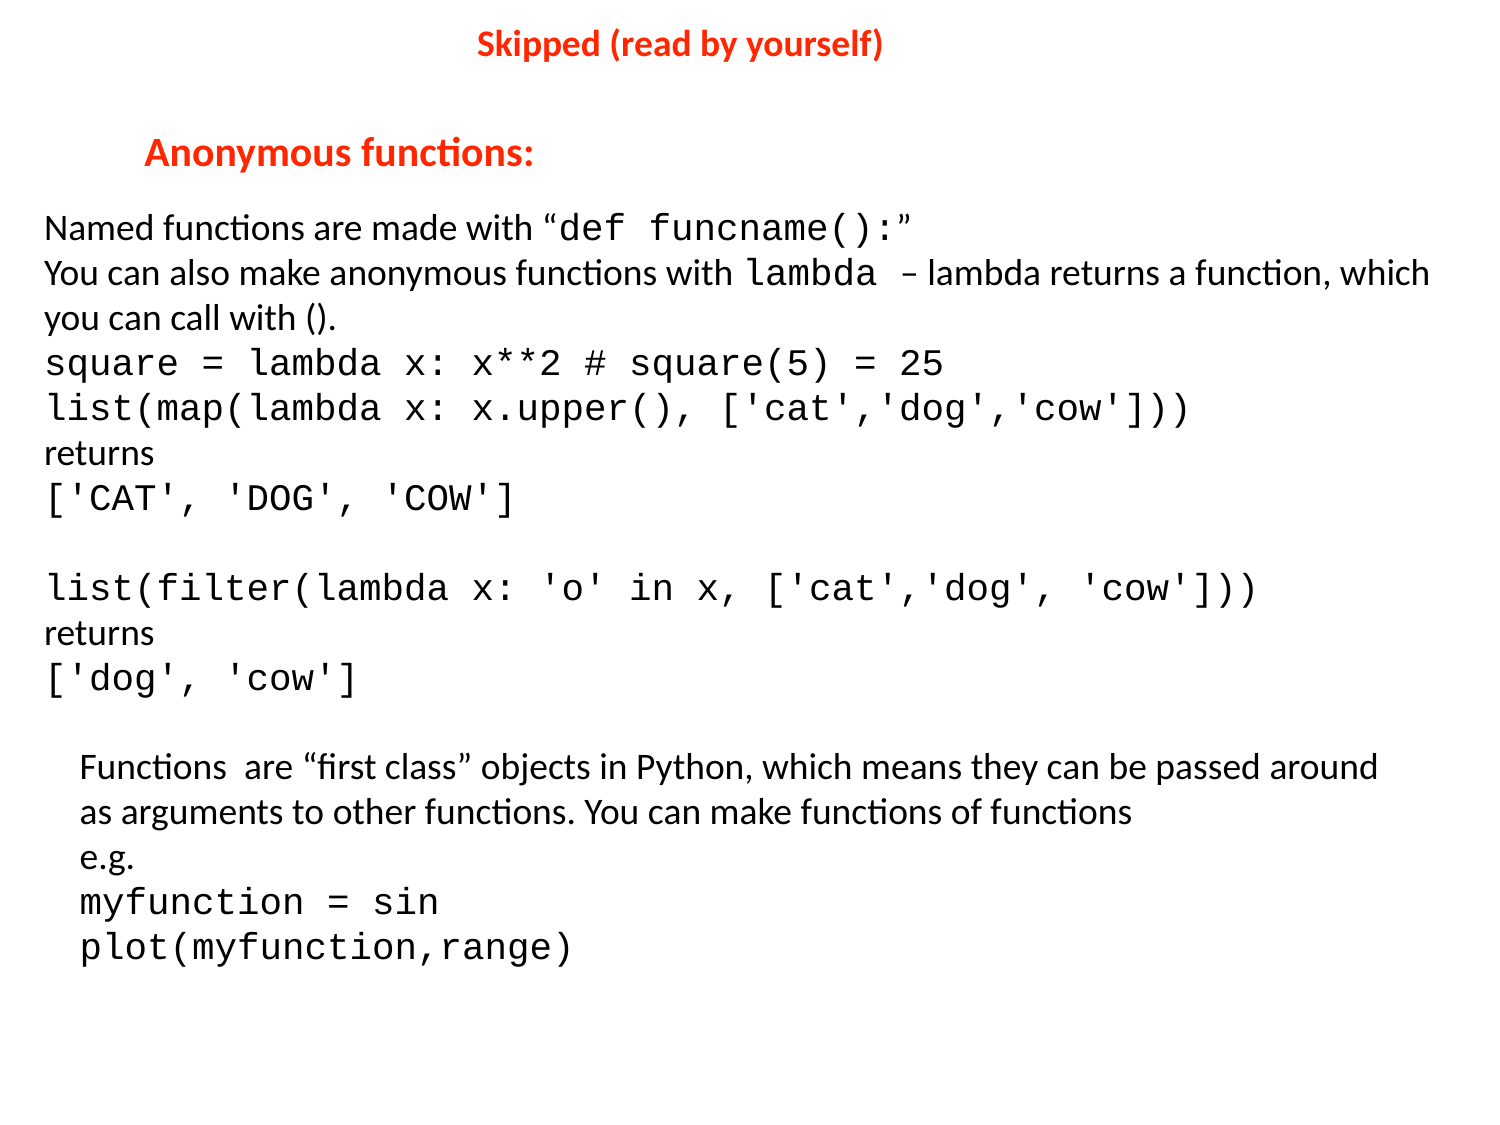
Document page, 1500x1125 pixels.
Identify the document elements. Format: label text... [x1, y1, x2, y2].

text_box Anonymous functions: [136, 116, 544, 183]
text_box Functions are “first class” objects in Python, which means they can be passed around as arguments to other functions. You can make functions of functions e.g. myfunction = sin plot(myfunction,range) [64, 734, 1400, 975]
text_box Named functions are made with “def funcname():” You can also make anonymous functions with lambda – lambda returns a function, which you can call with (). square = lambda x: x**2 # square(5) = 25 list(map(lambda x: x.upper(), ['cat','dog','cow'])) returns ['CAT', 'DOG', 'COW'] list(filter(lambda x: 'o' in x, ['cat','dog', 'cow'])) returns ['dog', 'cow'] [29, 195, 1471, 706]
text_box Skipped (read by yourself) [468, 10, 1134, 72]
